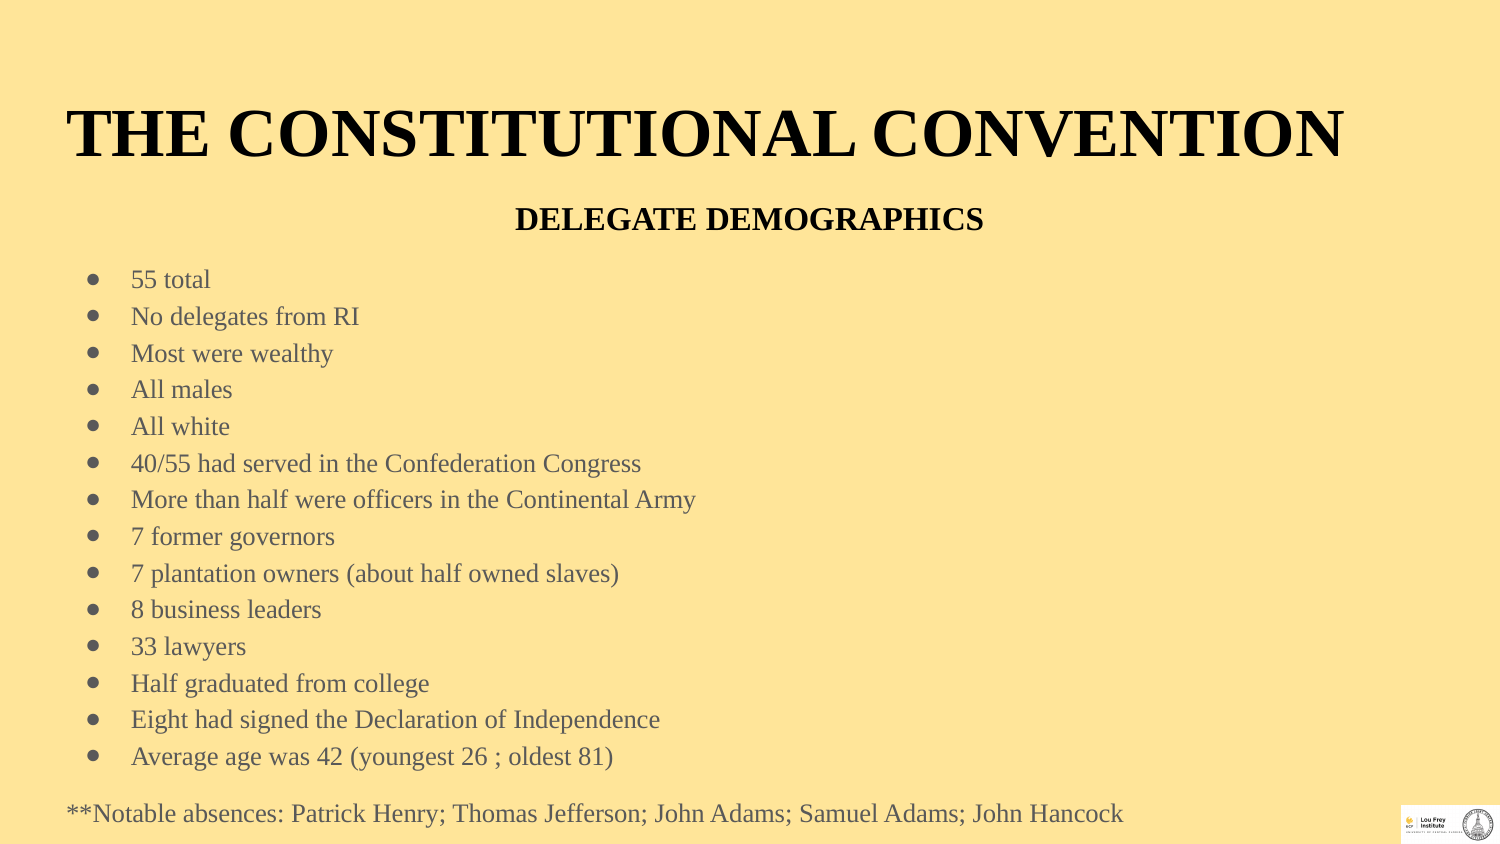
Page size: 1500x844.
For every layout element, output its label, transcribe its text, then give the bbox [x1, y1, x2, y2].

title THE CONSTITUTIONAL CONVENTION [51, 72, 1449, 167]
list DELEGATE DEMOGRAPHICS 55 total No delegates from RI Most were wealthy All males All white 40/55 had served in the Confederation Congress More than half were officers in the Continental Army 7 former governors 7 plantation owners (about half owned slaves) 8 business leaders 33 lawyers Half graduated from college Eight had signed the Declaration of Independence Average age was 42 (youngest 26 ; oldest 81) **Notable absences: Patrick Henry; Thomas Jefferson; John Adams; Samuel Adams; John Hancock [51, 176, 1449, 844]
picture [1401, 805, 1500, 844]
